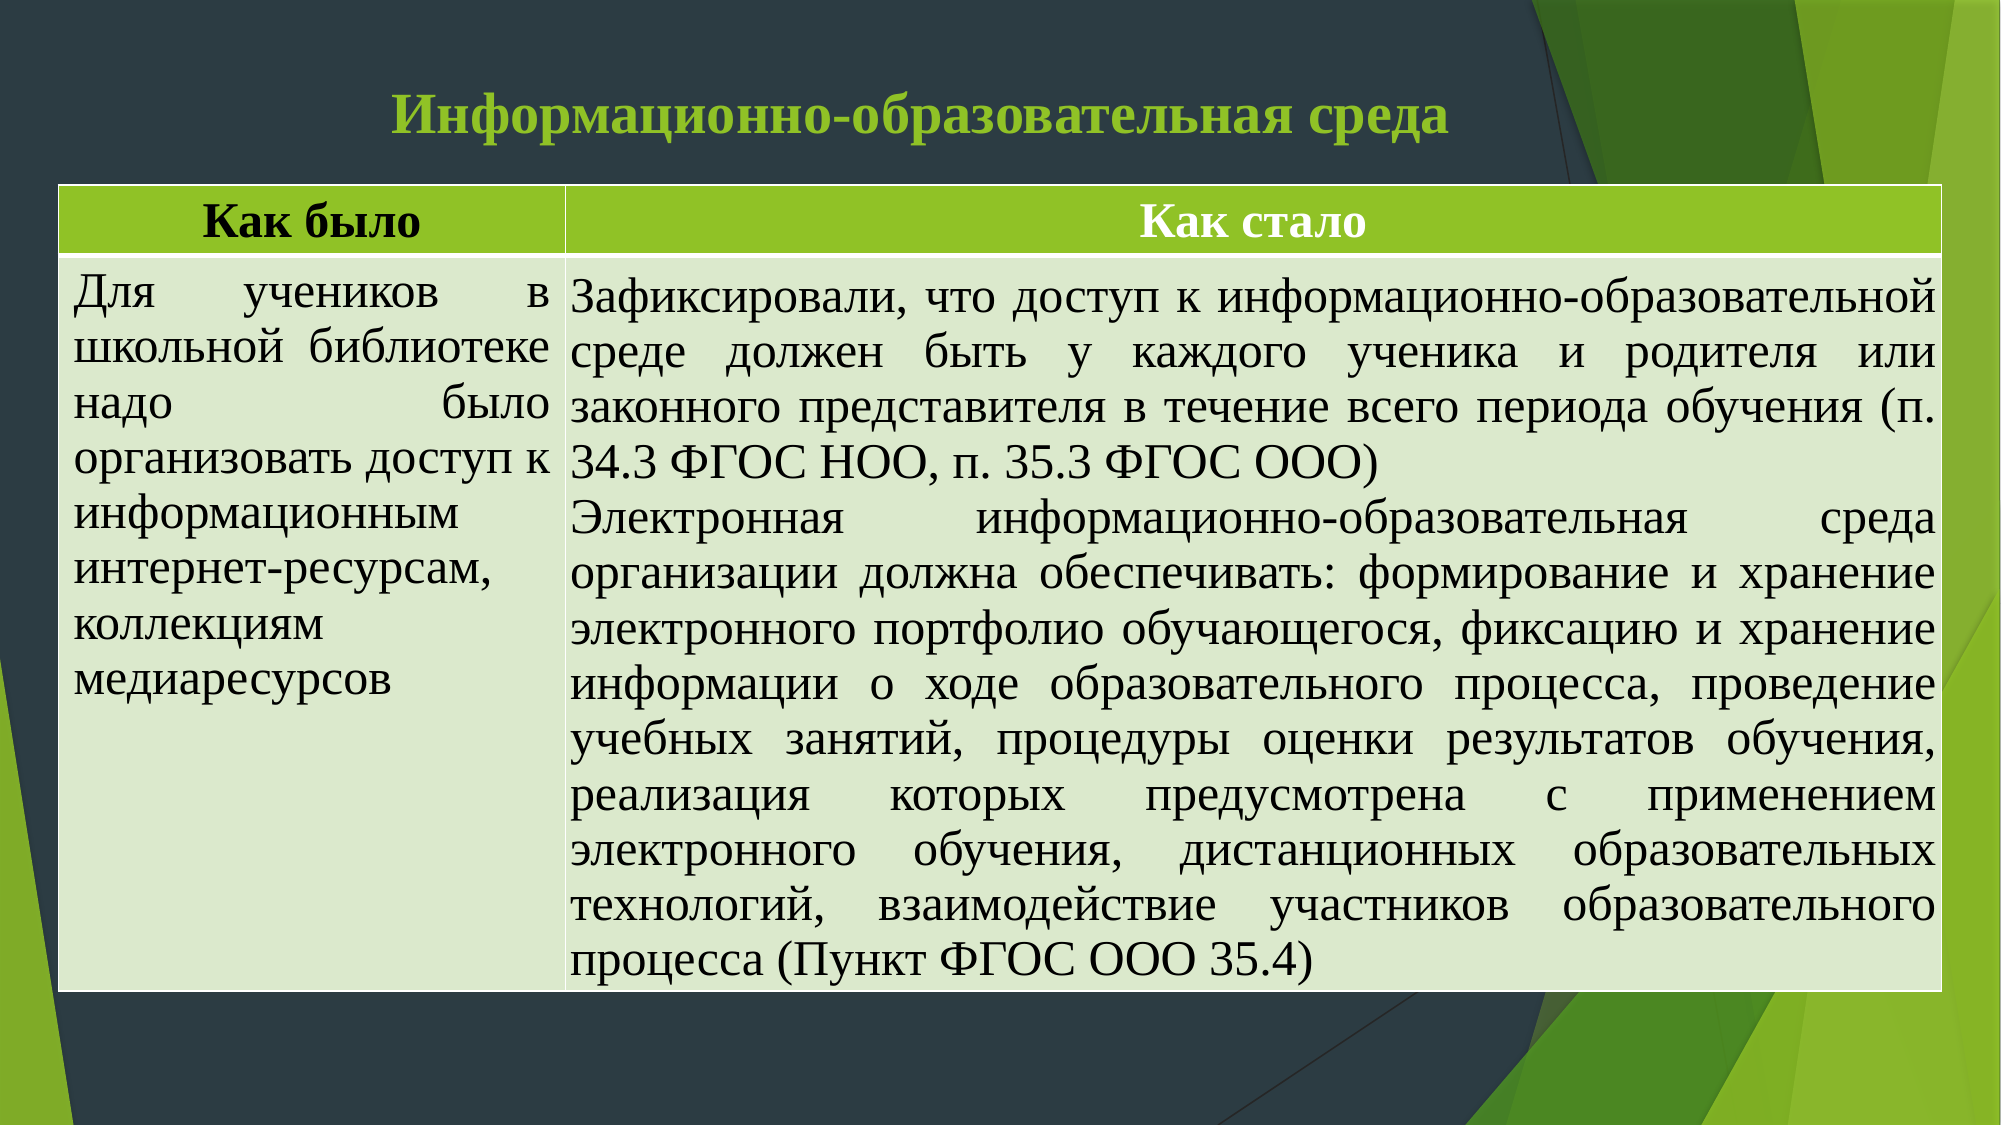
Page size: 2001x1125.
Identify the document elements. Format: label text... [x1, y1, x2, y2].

table_header Как стало [566, 186, 1941, 253]
table_cell Зафиксировали, что доступ к информационно-образовательной среде должен быть у каждого ученика и родителя или законного представителя в течение всего периода обучения (п. 34.3 ФГОС НОО, п. 35.3 ФГОС ООО) Электронная информационно-образовательная среда организации должна обеспечивать: формирование и хранение электронного портфолио обучающегося, фиксацию и хранение информации о ходе образовательного процесса, проведение учебных занятий, процедуры оценки результатов обучения, реализация которых предусмотрена с применением электронного обучения, дистанционных образовательных технологий, взаимодействие участников образовательного процесса (Пункт ФГОС ООО 35.4) [566, 258, 1941, 990]
table_cell Для учеников в школьной библиотеке надо было организовать доступ к информационным интернет-ресурсам, коллекциям медиаресурсов [59, 258, 565, 990]
title Информационно-образовательная среда [58, 67, 1784, 184]
table_header Как было [59, 186, 565, 253]
